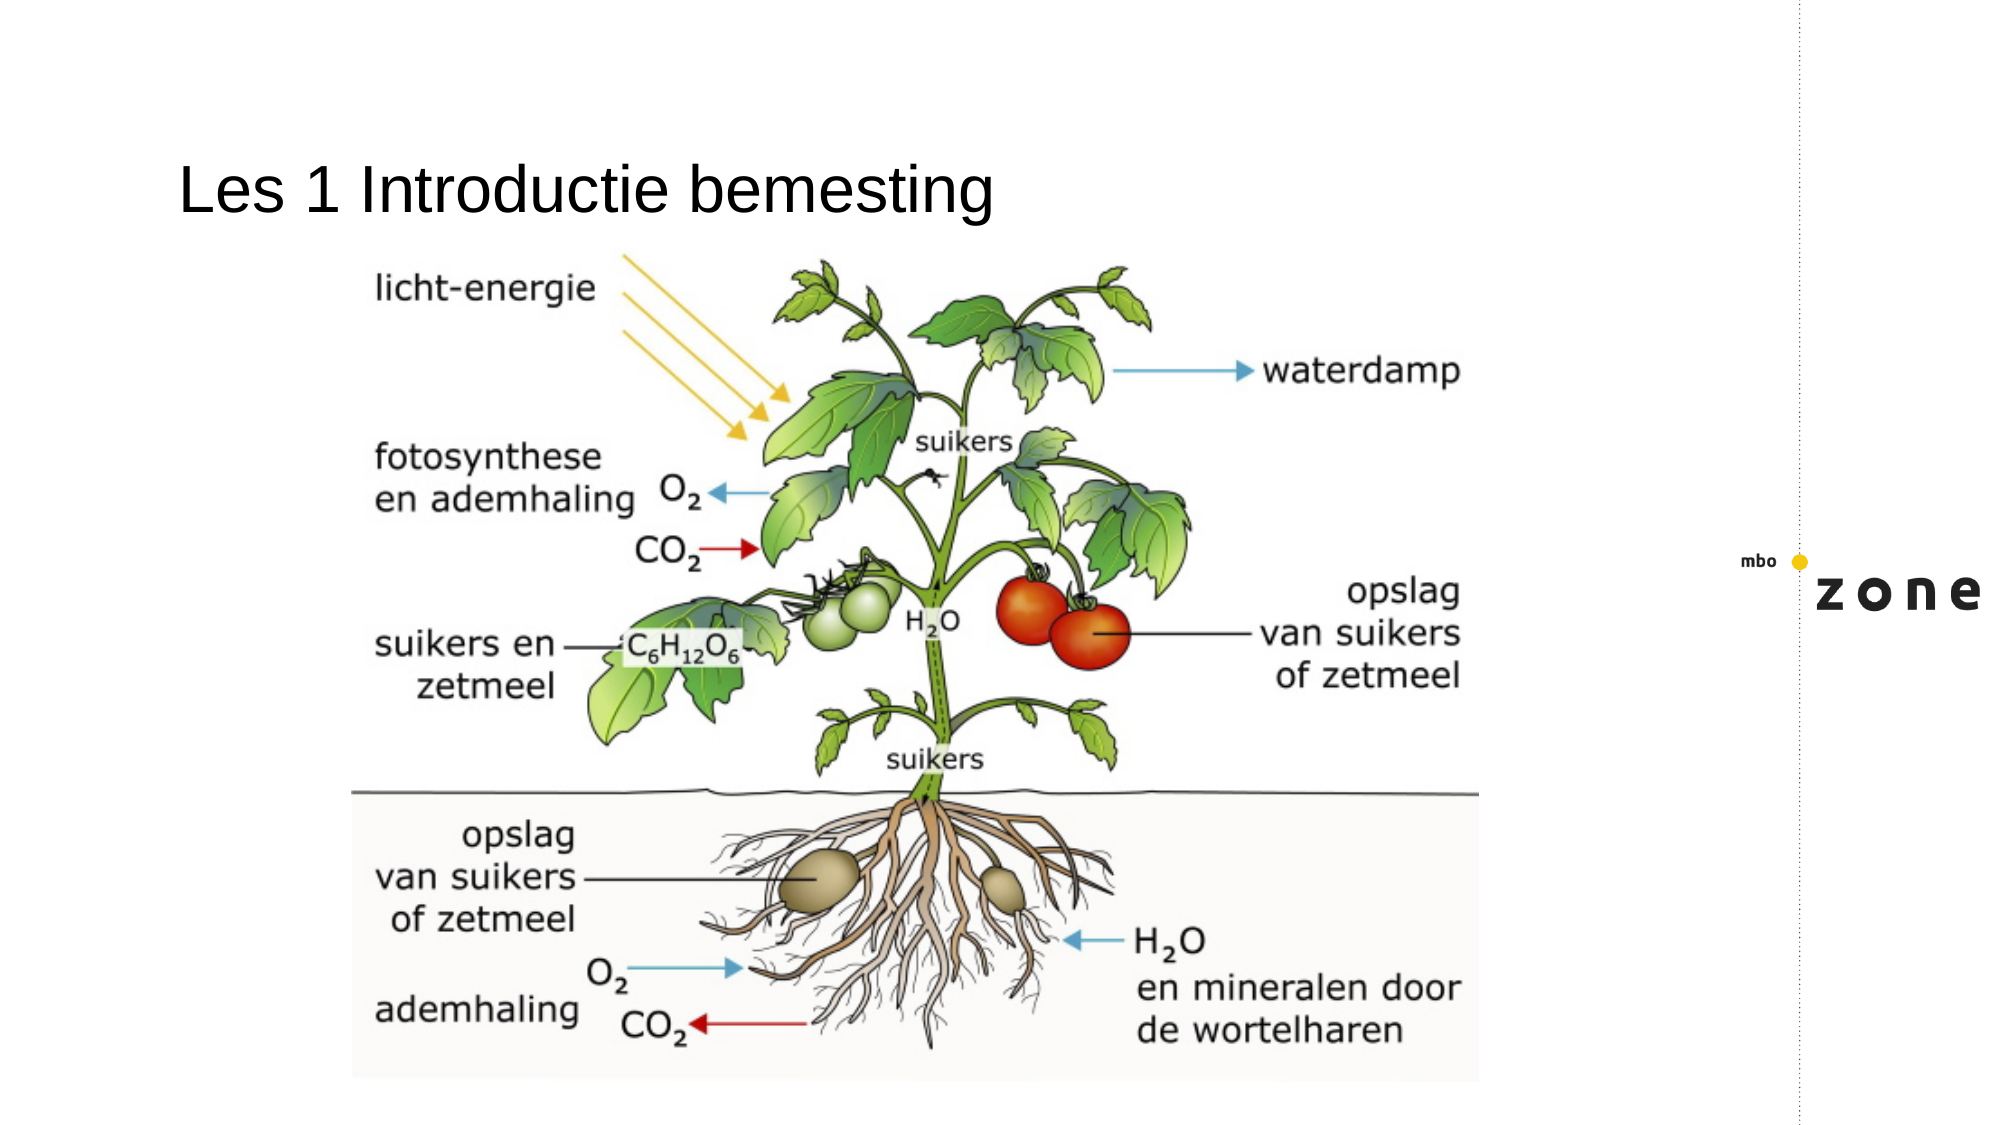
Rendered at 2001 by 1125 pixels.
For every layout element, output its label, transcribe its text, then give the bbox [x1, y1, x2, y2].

picture [351, 234, 1479, 1082]
picture [1596, 0, 2001, 1125]
text_box Les 1 Introductie bemesting [163, 138, 1666, 234]
